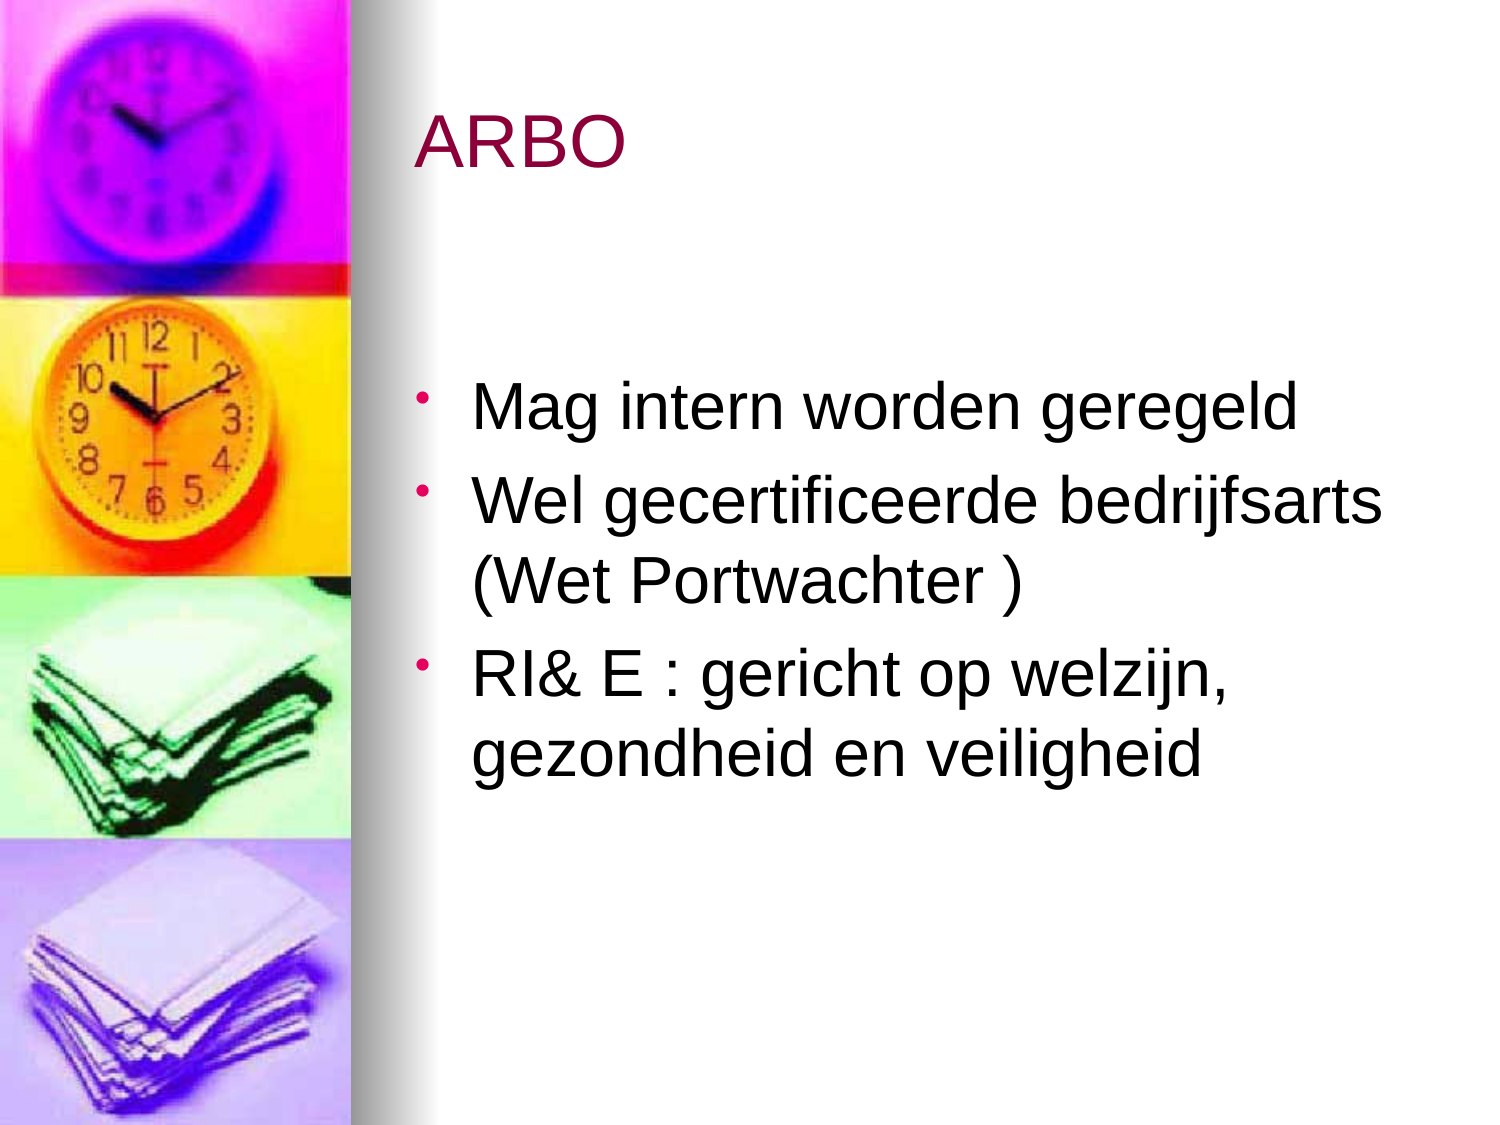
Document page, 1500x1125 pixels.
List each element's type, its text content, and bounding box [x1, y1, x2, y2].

title ARBO [399, 37, 1451, 238]
list Mag intern worden geregeld Wel gecertificeerde bedrijfsarts (Wet Portwachter ) RI& E : gericht op welzijn, gezondheid en veiligheid [399, 262, 1451, 1001]
picture [0, 0, 351, 1125]
